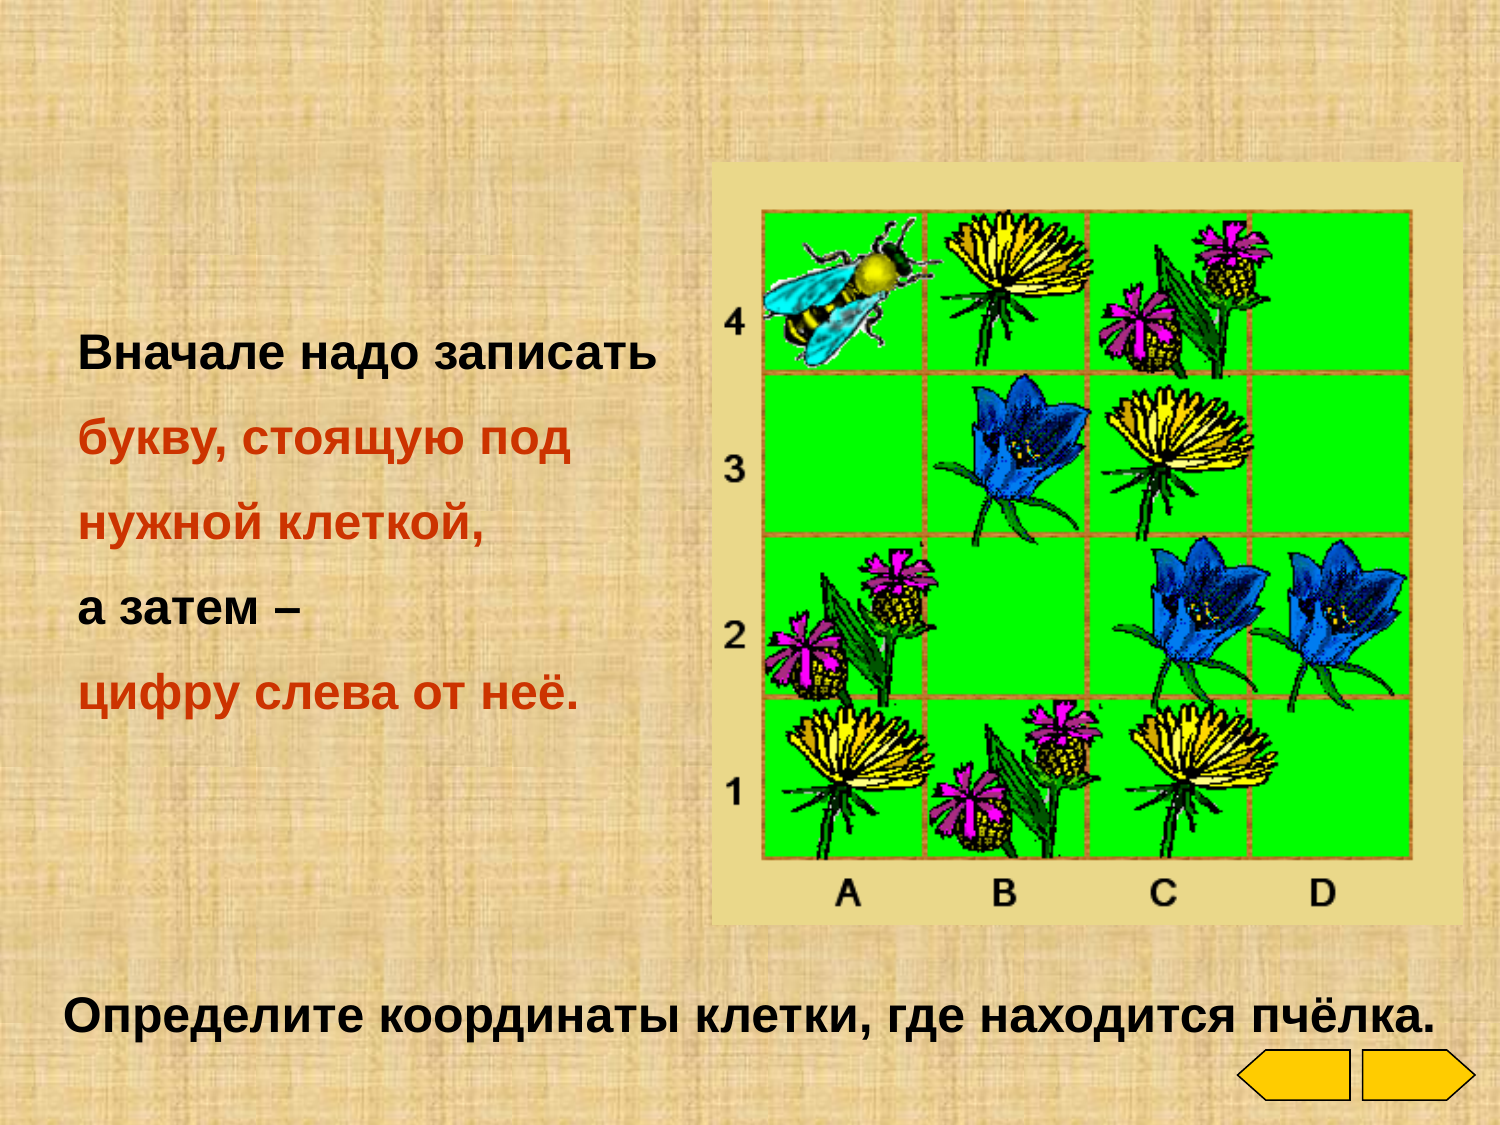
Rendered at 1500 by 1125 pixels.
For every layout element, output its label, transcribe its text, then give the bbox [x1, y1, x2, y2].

picture [0, 0, 1500, 1125]
text_box Вначале надо записать букву, стоящую под нужной клеткой, а затем – цифру слева от неё. [62, 312, 700, 728]
text_box Определите координаты клетки, где находится пчёлка. [24, 974, 1475, 1050]
text_box [1237, 1050, 1351, 1101]
text_box [1362, 1050, 1476, 1101]
